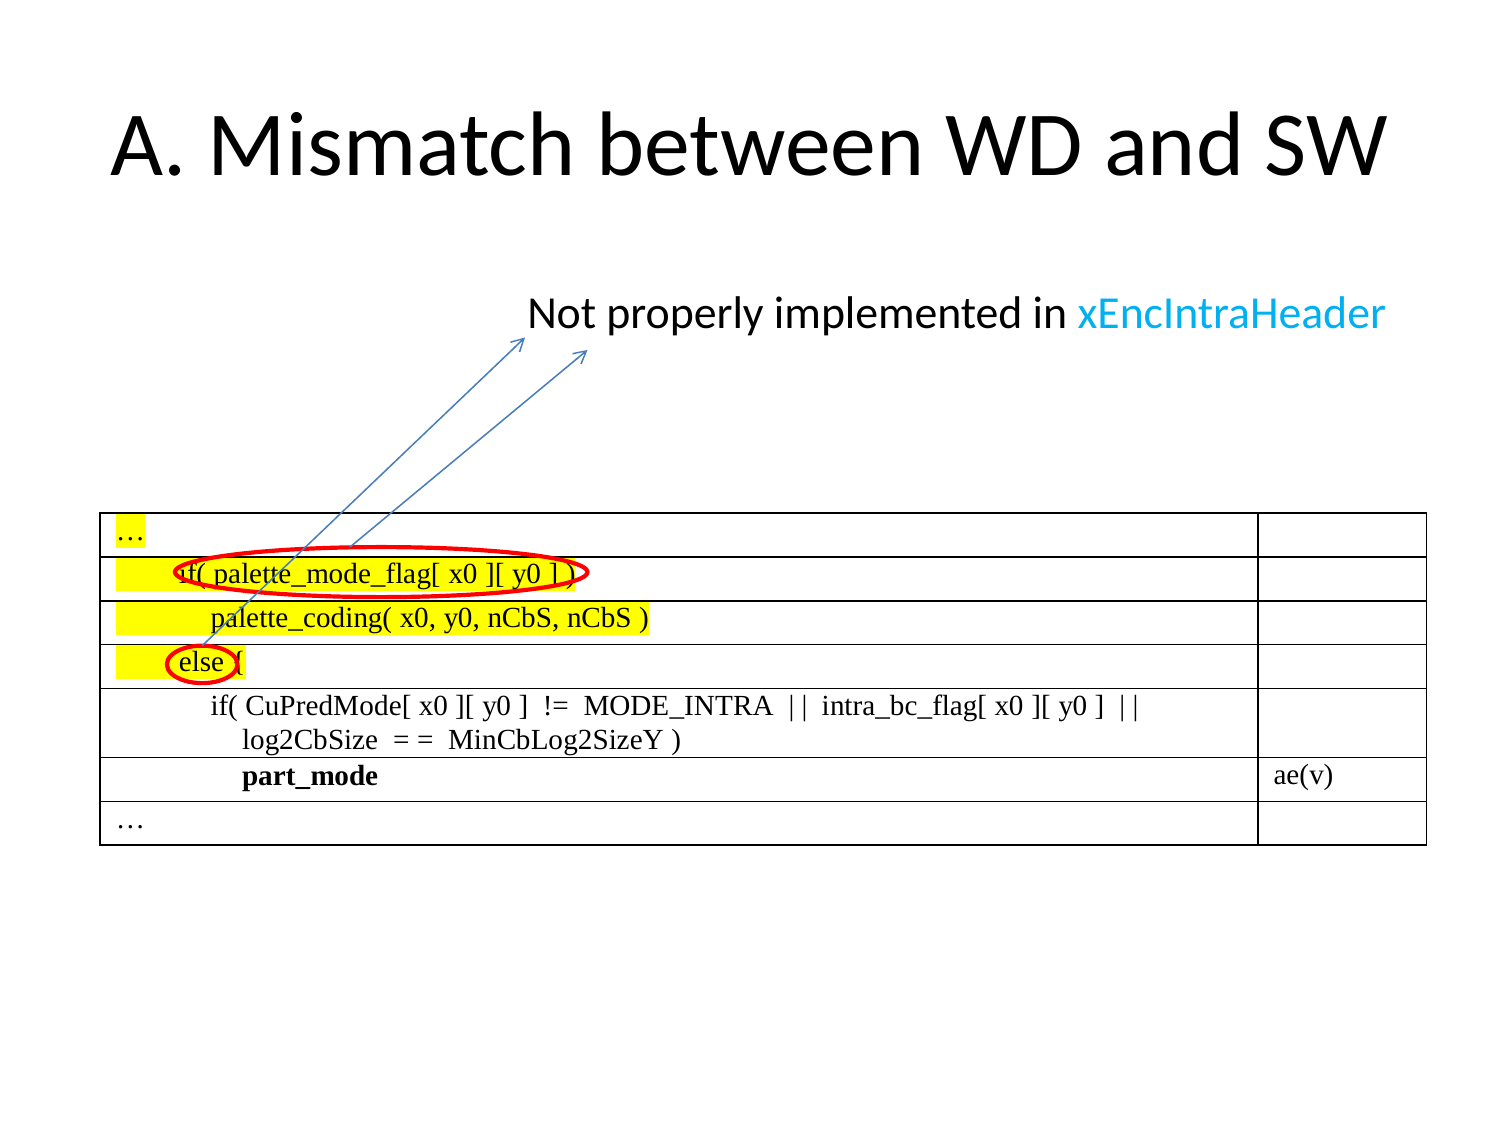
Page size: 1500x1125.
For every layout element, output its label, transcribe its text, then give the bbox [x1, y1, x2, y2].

text_box Not properly implemented in xEncIntraHeader [512, 275, 1438, 345]
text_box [530, 349, 588, 548]
title A. Mismatch between WD and SW [75, 45, 1425, 233]
picture [62, 512, 1463, 903]
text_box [201, 337, 526, 646]
